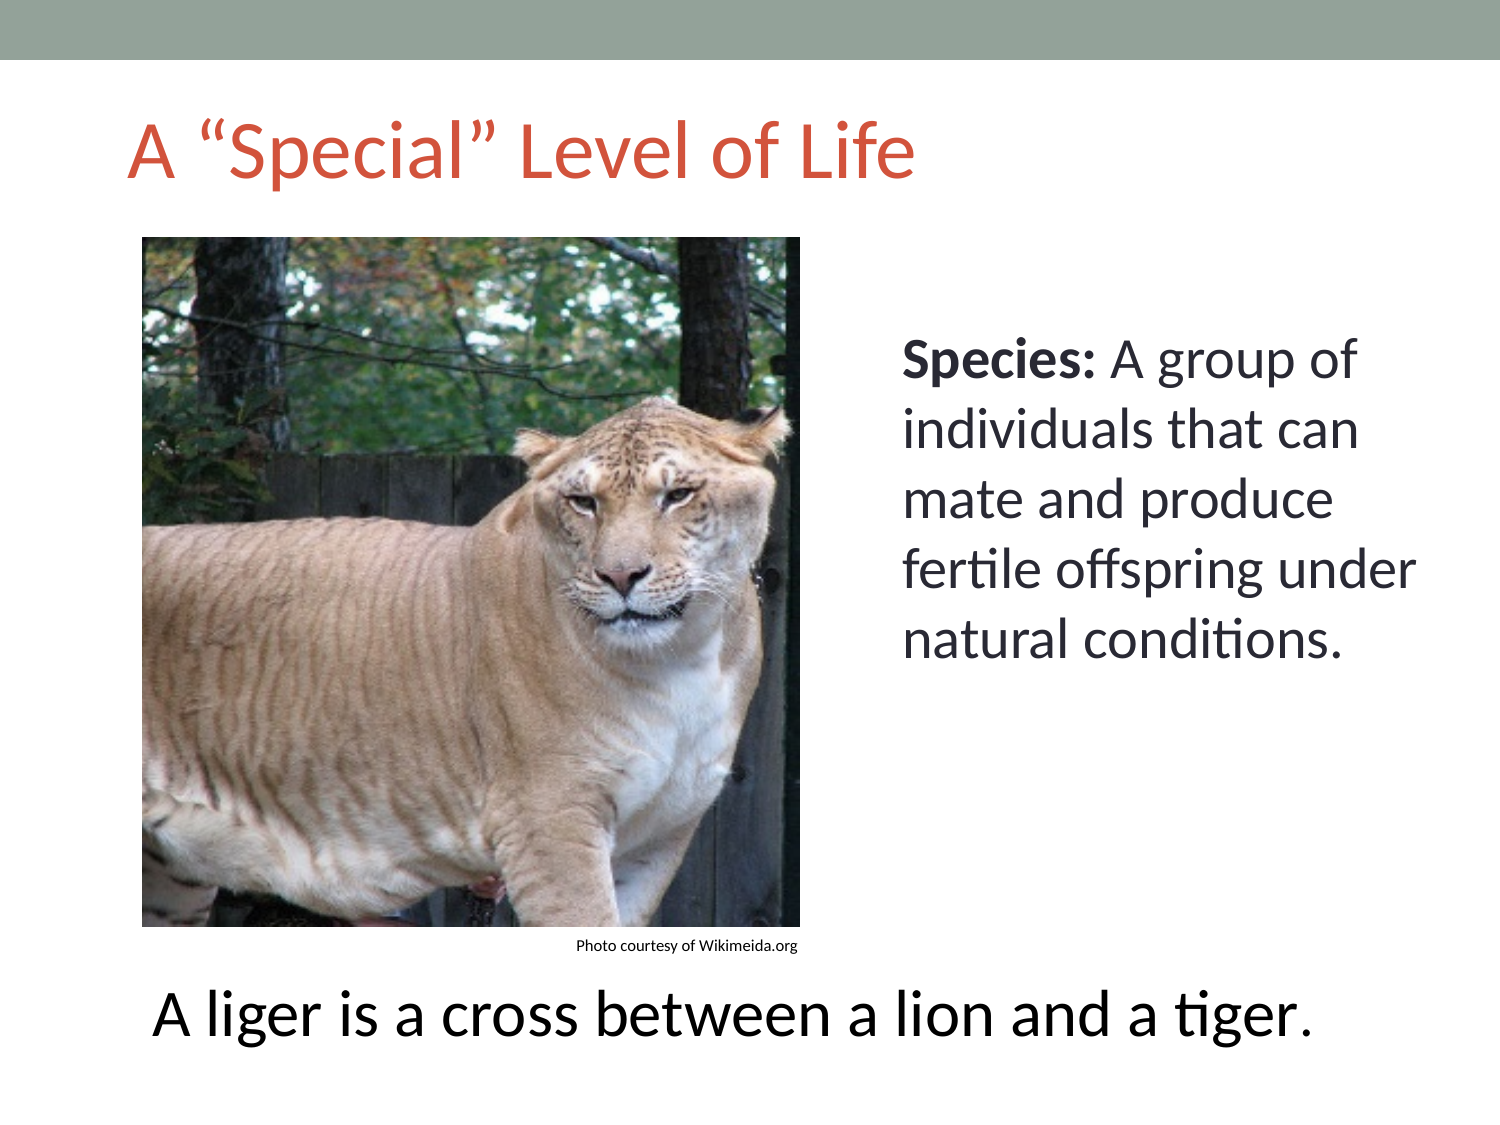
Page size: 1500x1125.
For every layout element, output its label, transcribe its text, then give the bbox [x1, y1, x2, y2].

text_box A “Special” Level of Life [112, 87, 1363, 203]
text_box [142, 237, 914, 998]
text_box Species: A group of individuals that can mate and produce fertile offspring under natural conditions. [922, 312, 1438, 723]
text_box A liger is a cross between a lion and a tiger. [137, 962, 1338, 1058]
